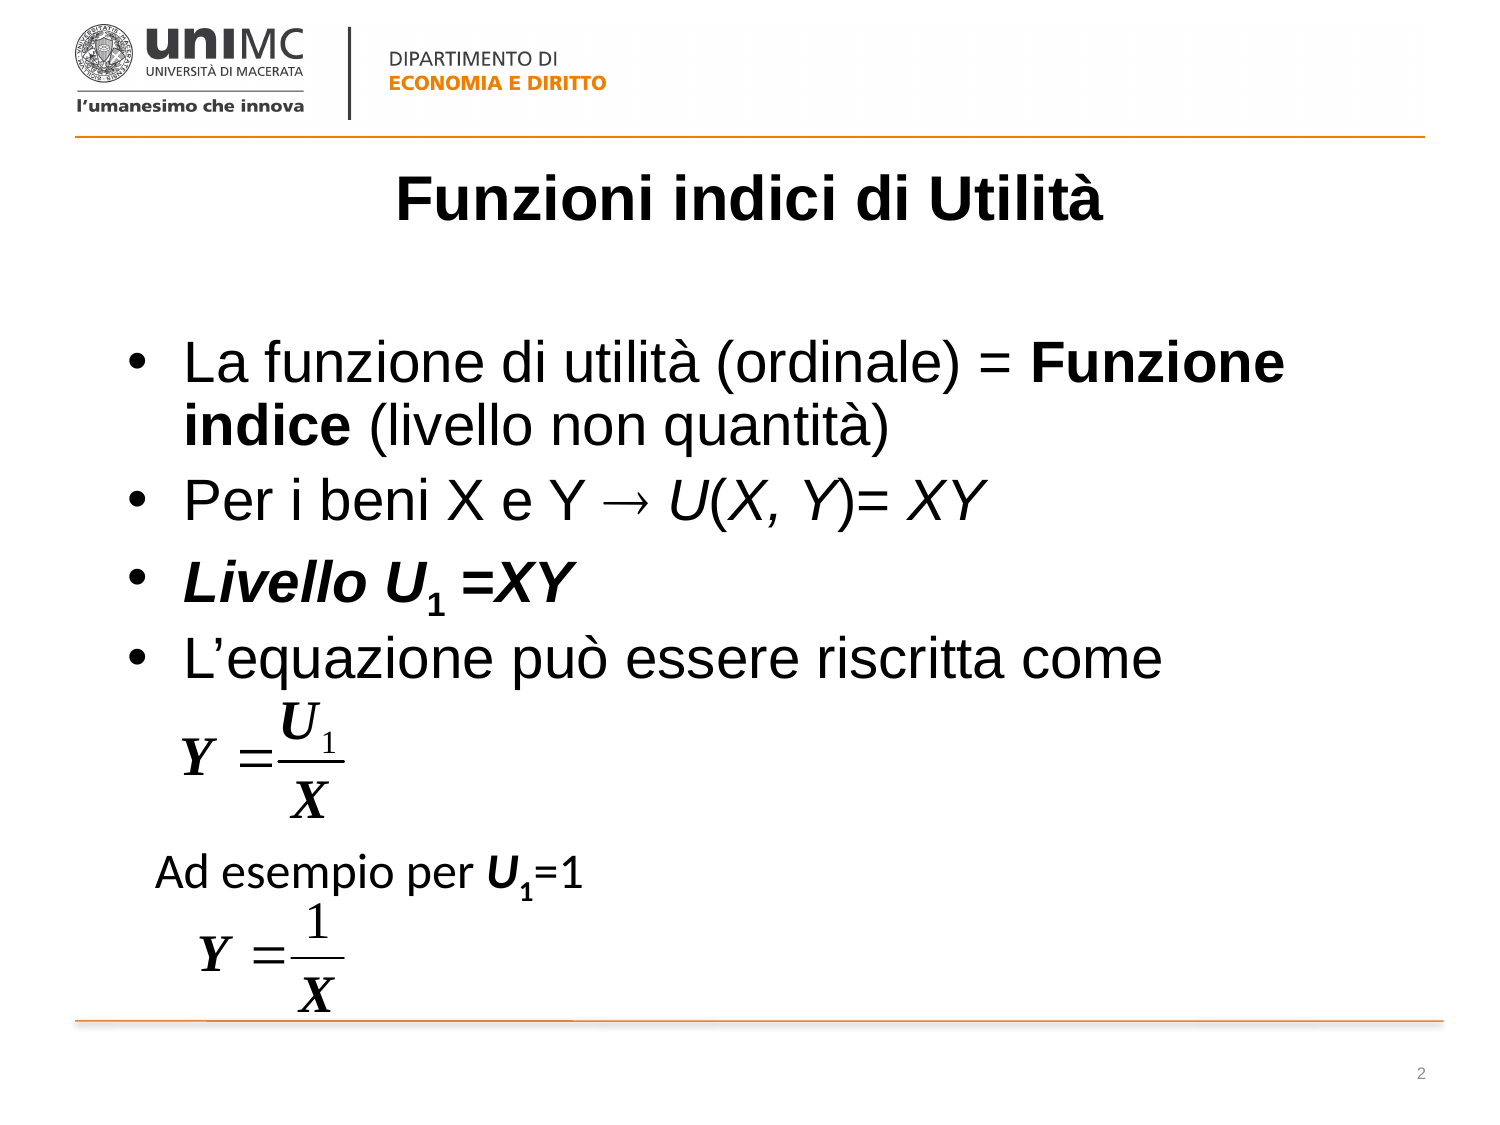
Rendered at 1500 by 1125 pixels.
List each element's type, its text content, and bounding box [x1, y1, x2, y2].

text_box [175, 682, 356, 832]
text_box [192, 887, 356, 1025]
slide_number 2 [1091, 1042, 1442, 1103]
list La funzione di utilità (ordinale) = Funzione indice (livello non quantità) Per i beni X e Y  U(X, Y)= XY Livello U1 =XY L’equazione può essere riscritta come [112, 324, 1388, 703]
title Funzioni indici di Utilità [75, 149, 1425, 241]
text_box Ad esempio per U1=1 [140, 831, 844, 915]
picture [75, 24, 1425, 138]
